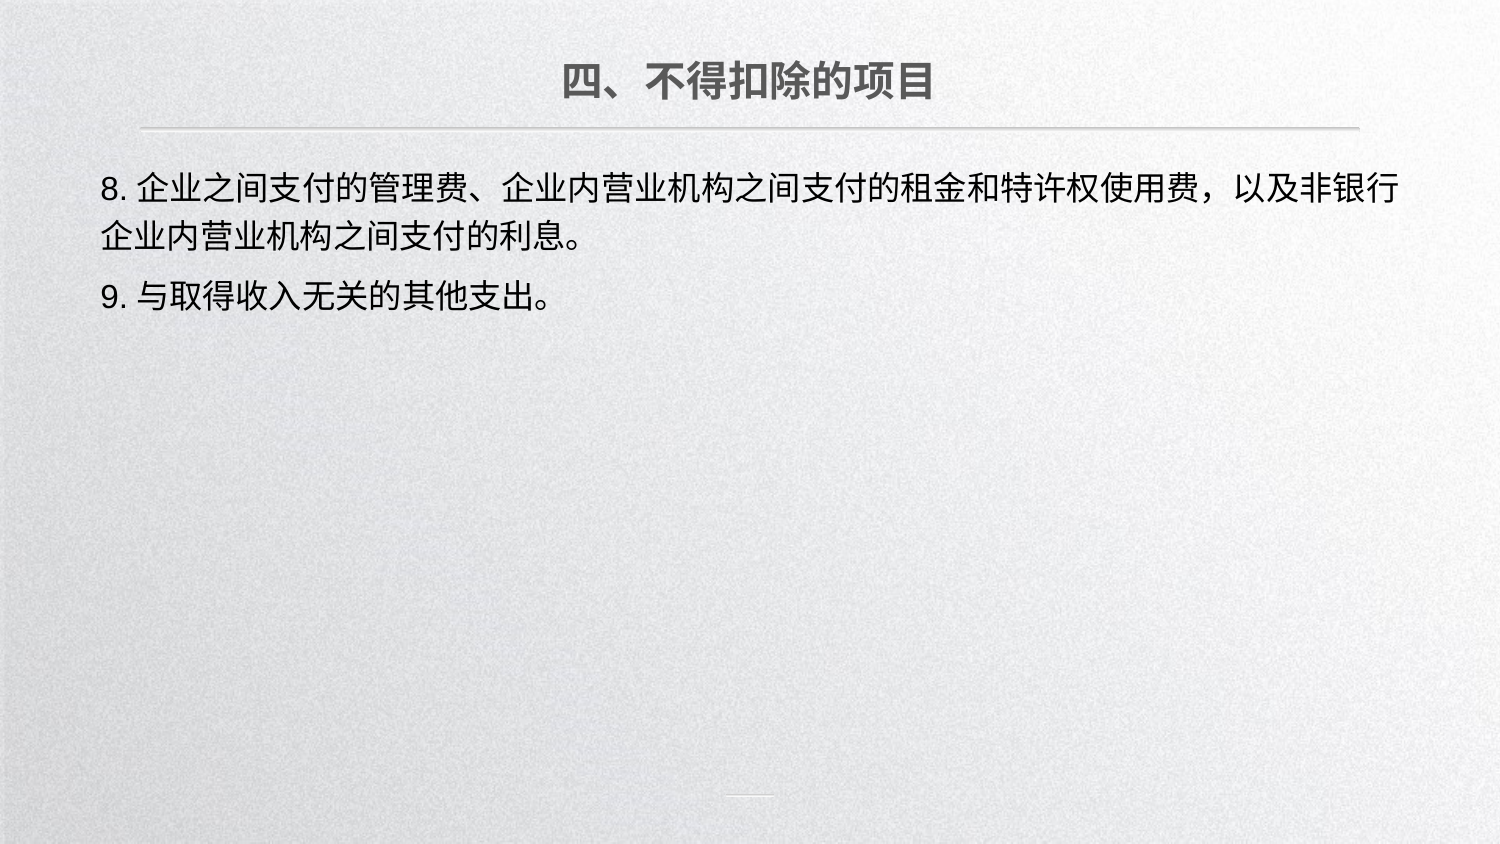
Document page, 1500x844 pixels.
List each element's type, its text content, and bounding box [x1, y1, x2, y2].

text_box 8.企业之间支付的管理费、企业内营业机构之间支付的租金和特许权使用费，以及非银行企业内营业机构之间支付的利息。 9.与取得收入无关的其他支出。 [100, 159, 1400, 376]
text_box 四、不得扣除的项目 [459, 49, 1038, 111]
picture [0, 0, 1500, 844]
